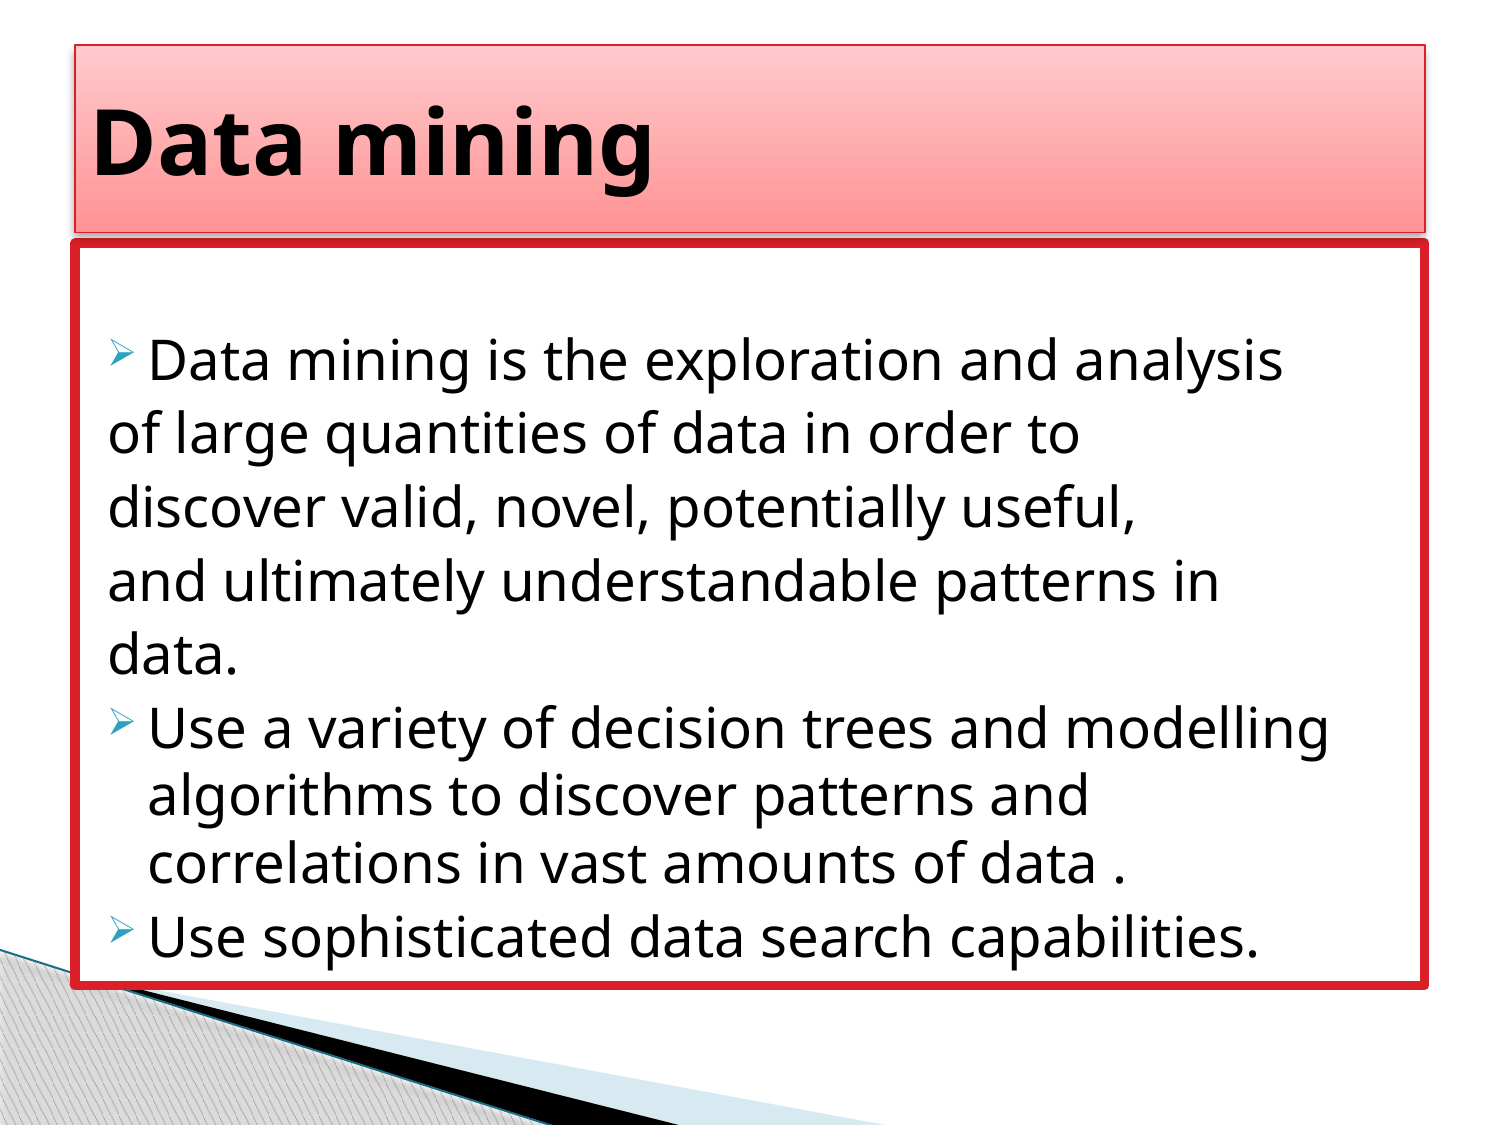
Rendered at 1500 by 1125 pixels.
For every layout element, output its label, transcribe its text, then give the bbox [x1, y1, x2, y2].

list Data mining is the exploration and analysis of large quantities of data in order to discover valid, novel, potentially useful, and ultimately understandable patterns in data. Use a variety of decision trees and modelling algorithms to discover patterns and correlations in vast amounts of data . Use sophisticated data search capabilities. [70, 240, 1429, 990]
title Data mining [74, 44, 1426, 233]
